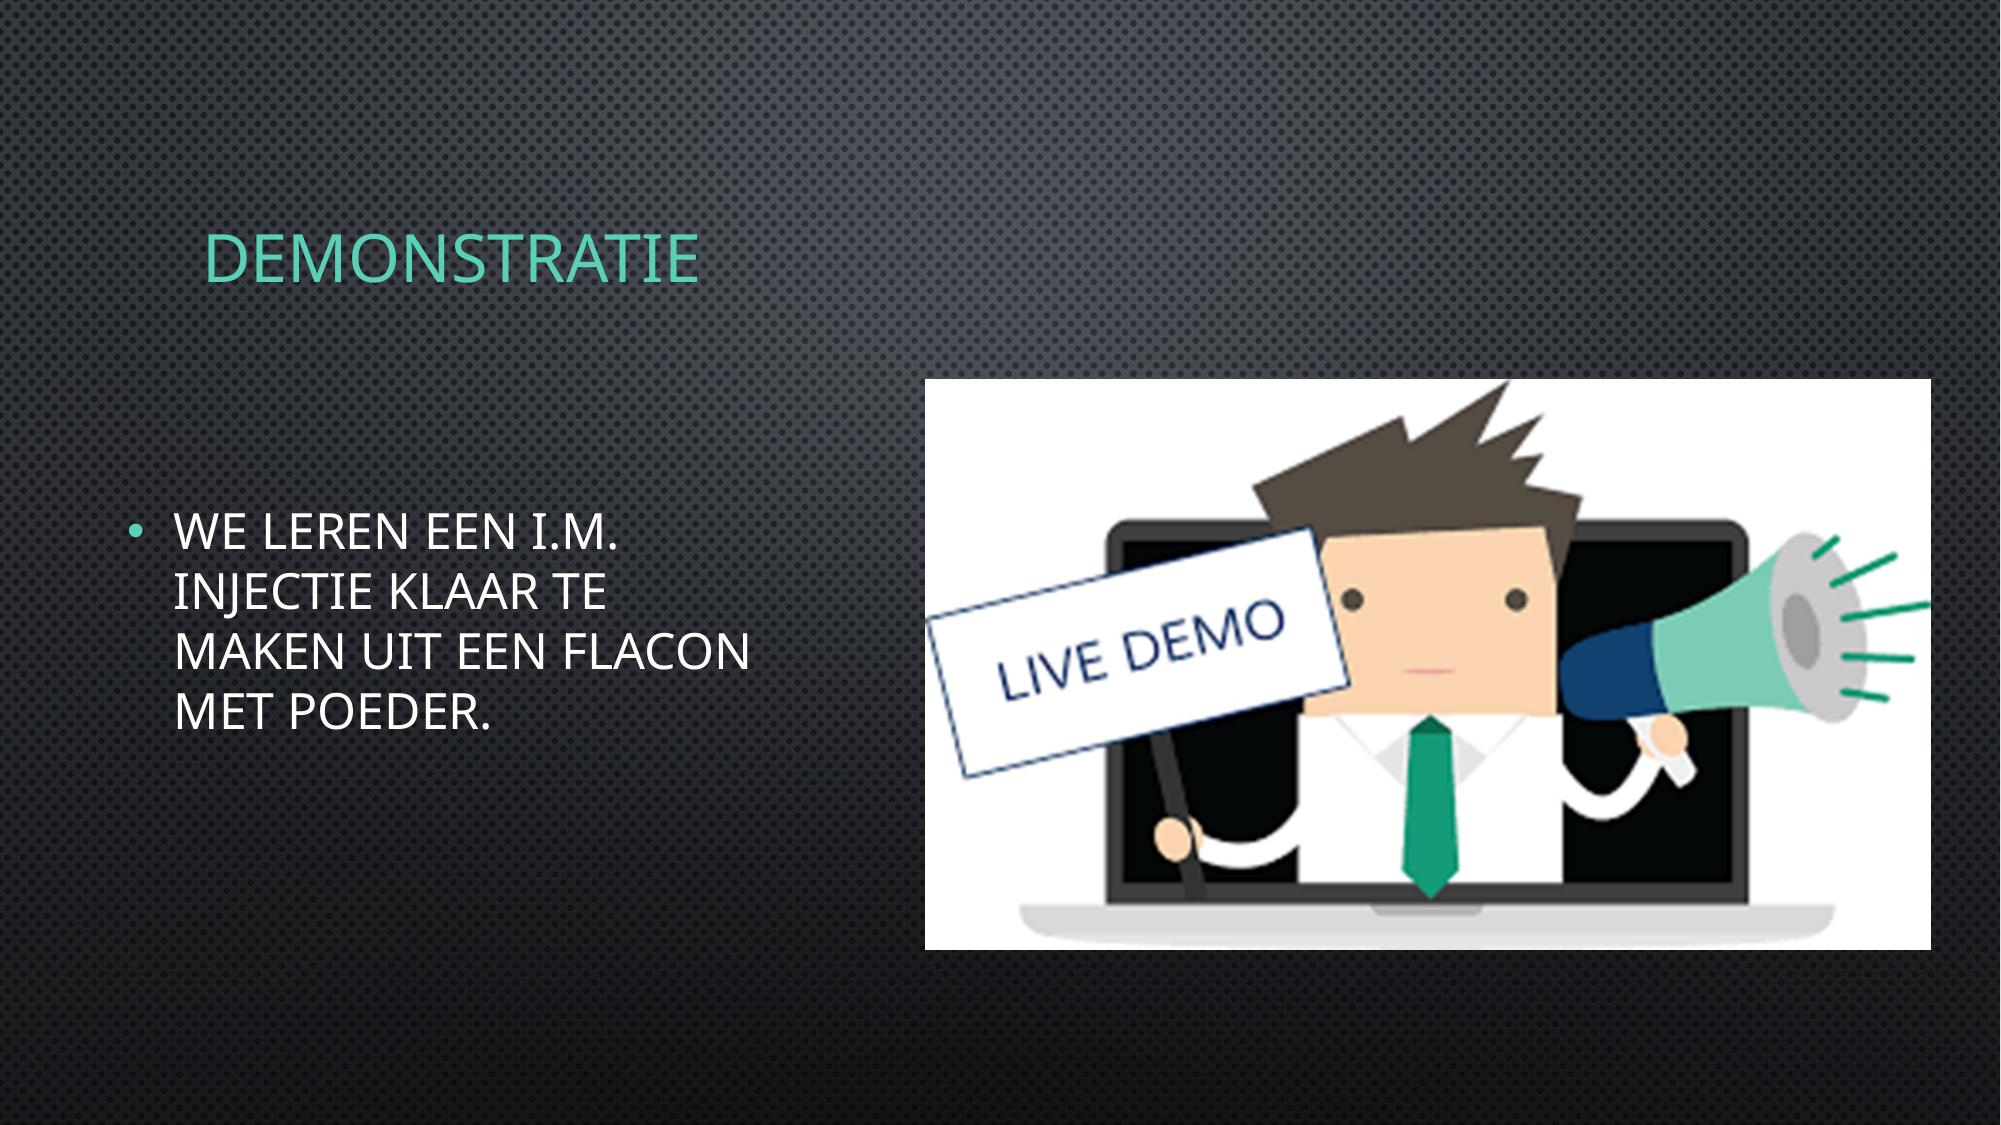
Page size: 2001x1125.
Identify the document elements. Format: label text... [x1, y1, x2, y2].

list We leren een I.M. injectie klaar te maken uit een flacon met poeder. [112, 363, 808, 877]
title demonstratie [187, 99, 1813, 413]
picture [925, 379, 1931, 951]
